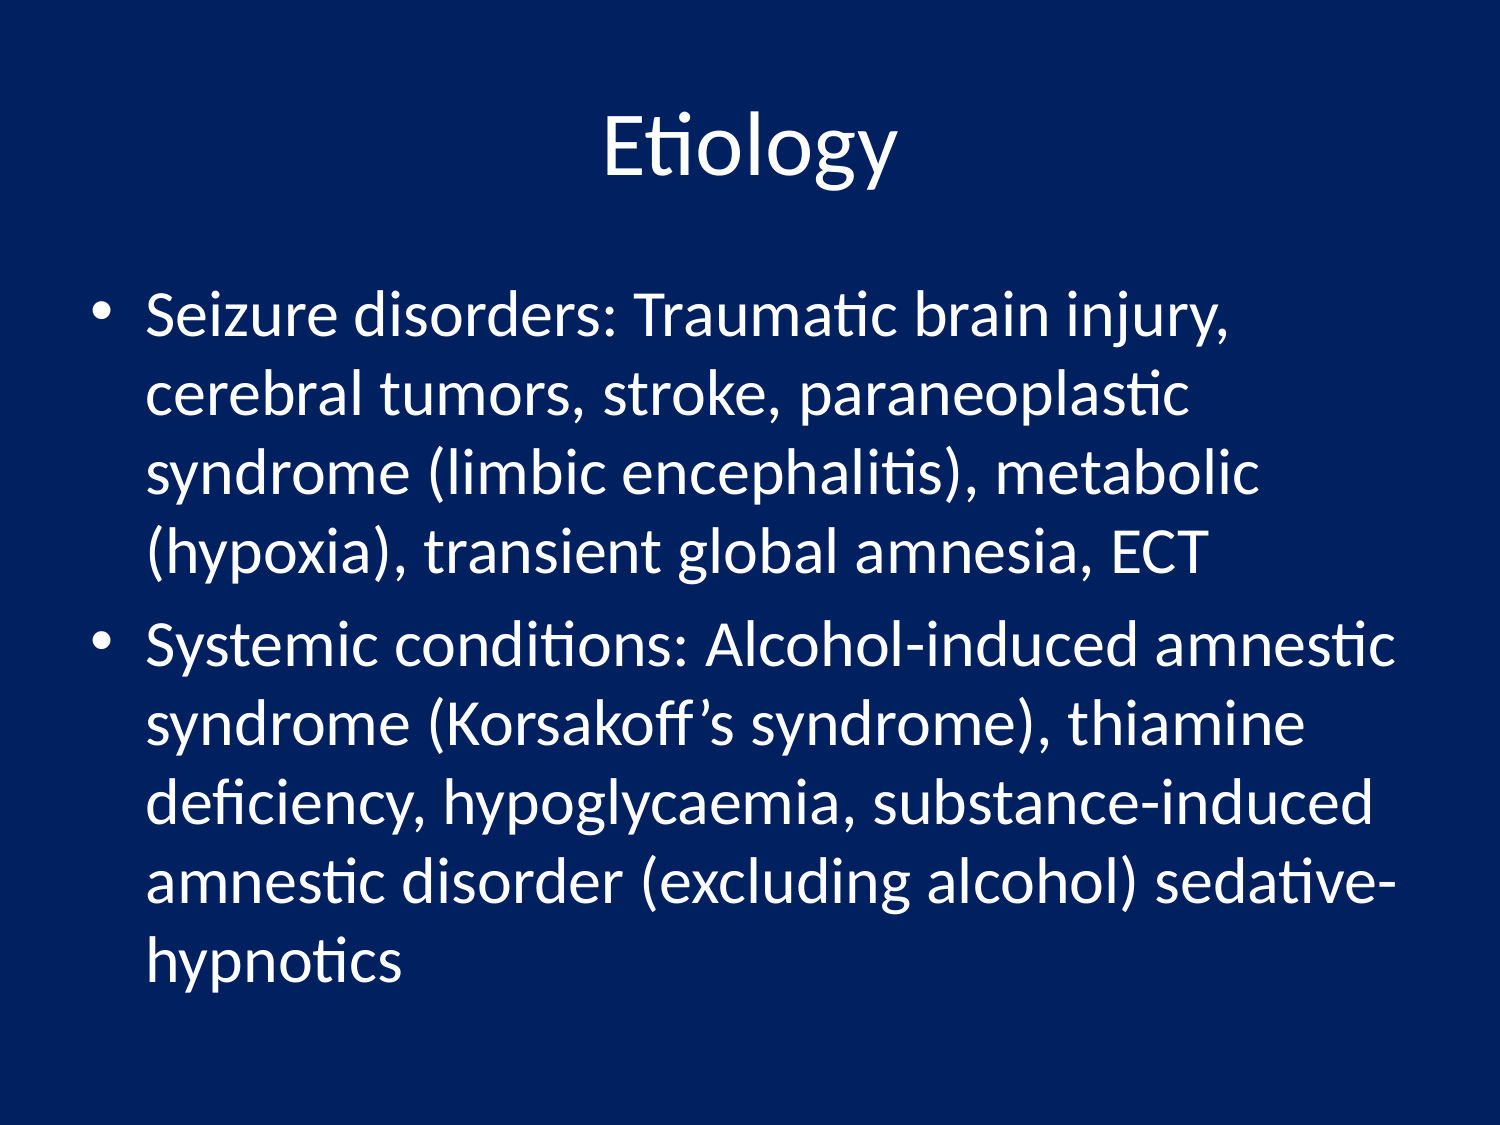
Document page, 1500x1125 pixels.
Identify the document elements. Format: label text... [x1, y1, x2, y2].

title Etiology [75, 45, 1425, 233]
list Seizure disorders: Traumatic brain injury, cerebral tumors, stroke, paraneoplastic syndrome (limbic encephalitis), metabolic (hypoxia), transient global amnesia, ECT Systemic conditions: Alcohol-induced amnestic syndrome (Korsakoff’s syndrome), thiamine deficiency, hypoglycaemia, substance-induced amnestic disorder (excluding alcohol) sedative-hypnotics [75, 262, 1425, 1005]
